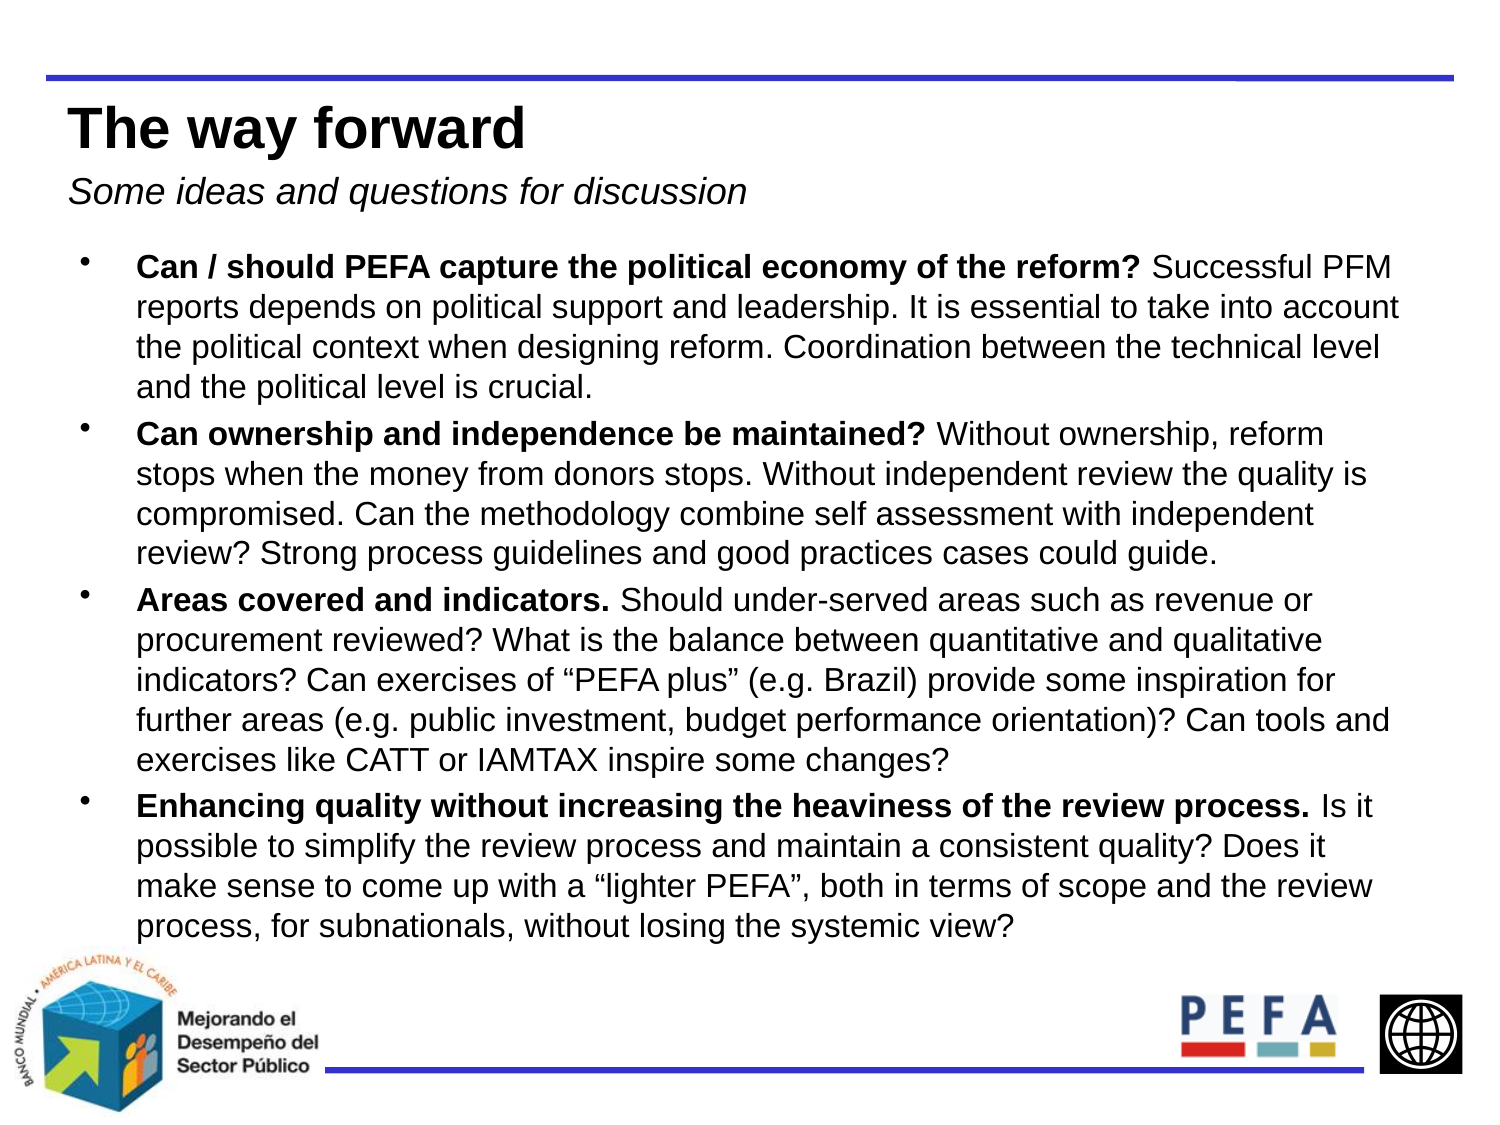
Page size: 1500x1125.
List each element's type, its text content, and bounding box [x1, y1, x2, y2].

picture [1179, 994, 1353, 1059]
text_box Can / should PEFA capture the political economy of the reform? Successful PFM reports depends on political support and leadership. It is essential to take into account the political context when designing reform. Coordination between the technical level and the political level is crucial. Can ownership and independence be maintained? Without ownership, reform stops when the money from donors stops. Without independent review the quality is compromised. Can the methodology combine self assessment with independent review? Strong process guidelines and good practices cases could guide. Areas covered and indicators. Should under-served areas such as revenue or procurement reviewed? What is the balance between quantitative and qualitative indicators? Can exercises of “PEFA plus” (e.g. Brazil) provide some inspiration for further areas (e.g. public investment, budget performance orientation)? Can tools and exercises like CATT or IAMTAX inspire some changes? Enhancing quality without increasing the heaviness of the review process. Is it possible to simplify the review process and maintain a consistent quality? Does it make sense to come up with a “lighter PEFA”, both in terms of scope and the review process, for subnationals, without losing the systemic view? [64, 238, 1424, 952]
picture [5, 946, 325, 1118]
text_box The way forward Some ideas and questions for discussion [53, 66, 1300, 220]
